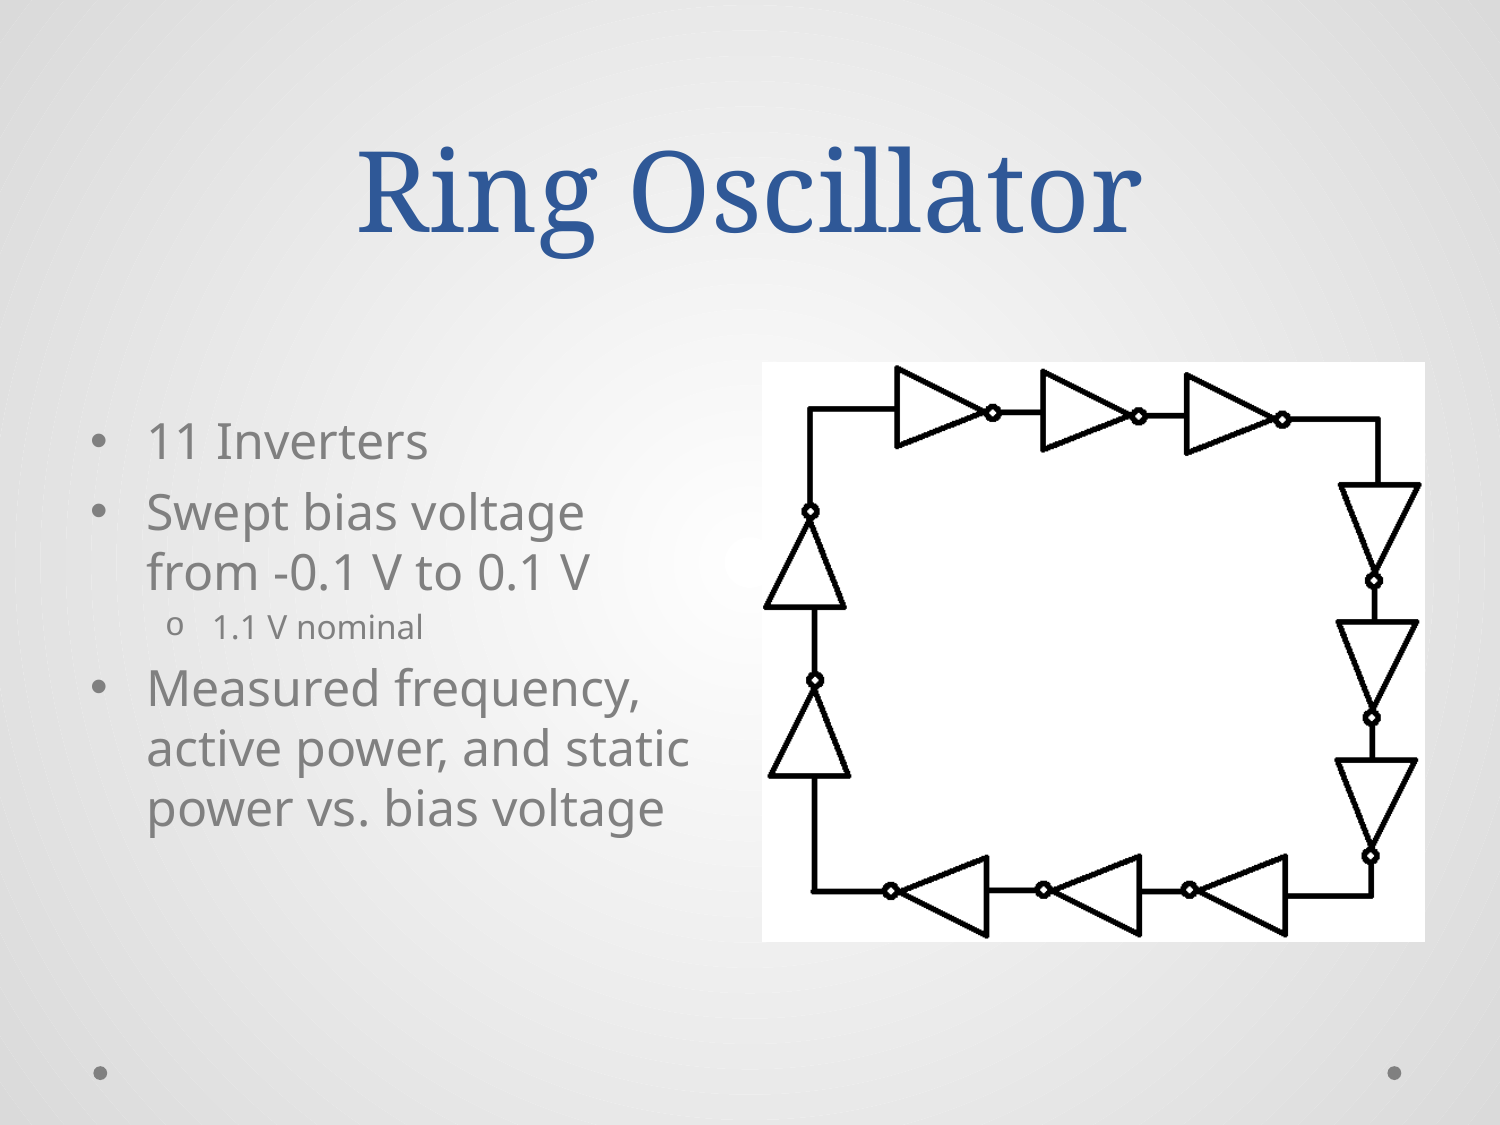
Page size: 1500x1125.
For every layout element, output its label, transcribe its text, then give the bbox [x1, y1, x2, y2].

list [762, 362, 1426, 942]
list 11 Inverters Swept bias voltage from -0.1 V to 0.1 V 1.1 V nominal Measured frequency, active power, and static power vs. bias voltage [75, 262, 738, 1005]
title Ring Oscillator [75, 0, 1425, 263]
